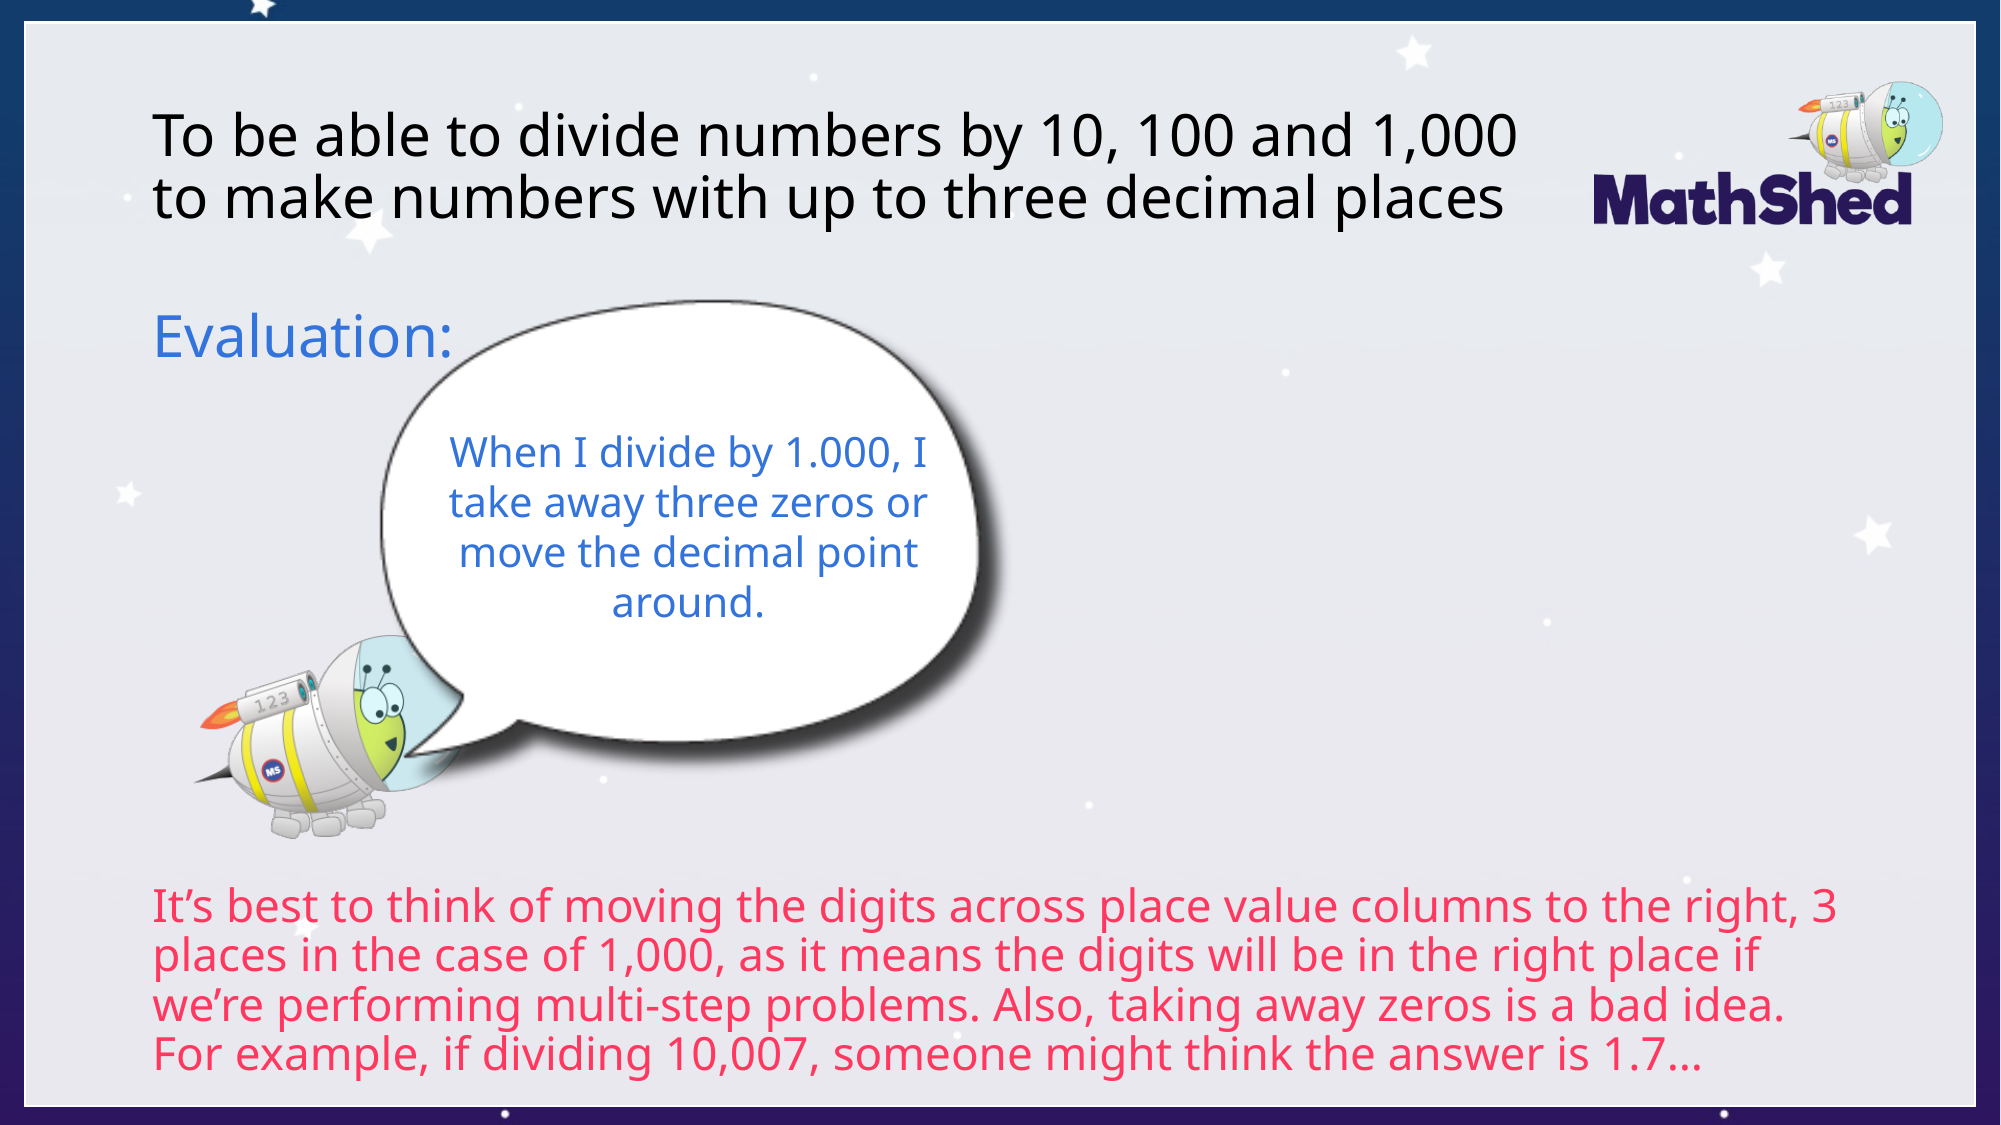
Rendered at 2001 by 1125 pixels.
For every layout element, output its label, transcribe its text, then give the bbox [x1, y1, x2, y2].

picture [0, 0, 2001, 1125]
list Evaluation: It’s best to think of moving the digits across place value columns to the right, 3 places in the case of 1,000, as it means the digits will be in the right place if we’re performing multi-step problems. Also, taking away zeros is a bad idea. For example, if dividing 10,007, someone might think the answer is 1.7… [137, 299, 1863, 1014]
title To be able to divide numbers by 10, 100 and 1,000 to make numbers with up to three decimal places [137, 59, 1578, 278]
